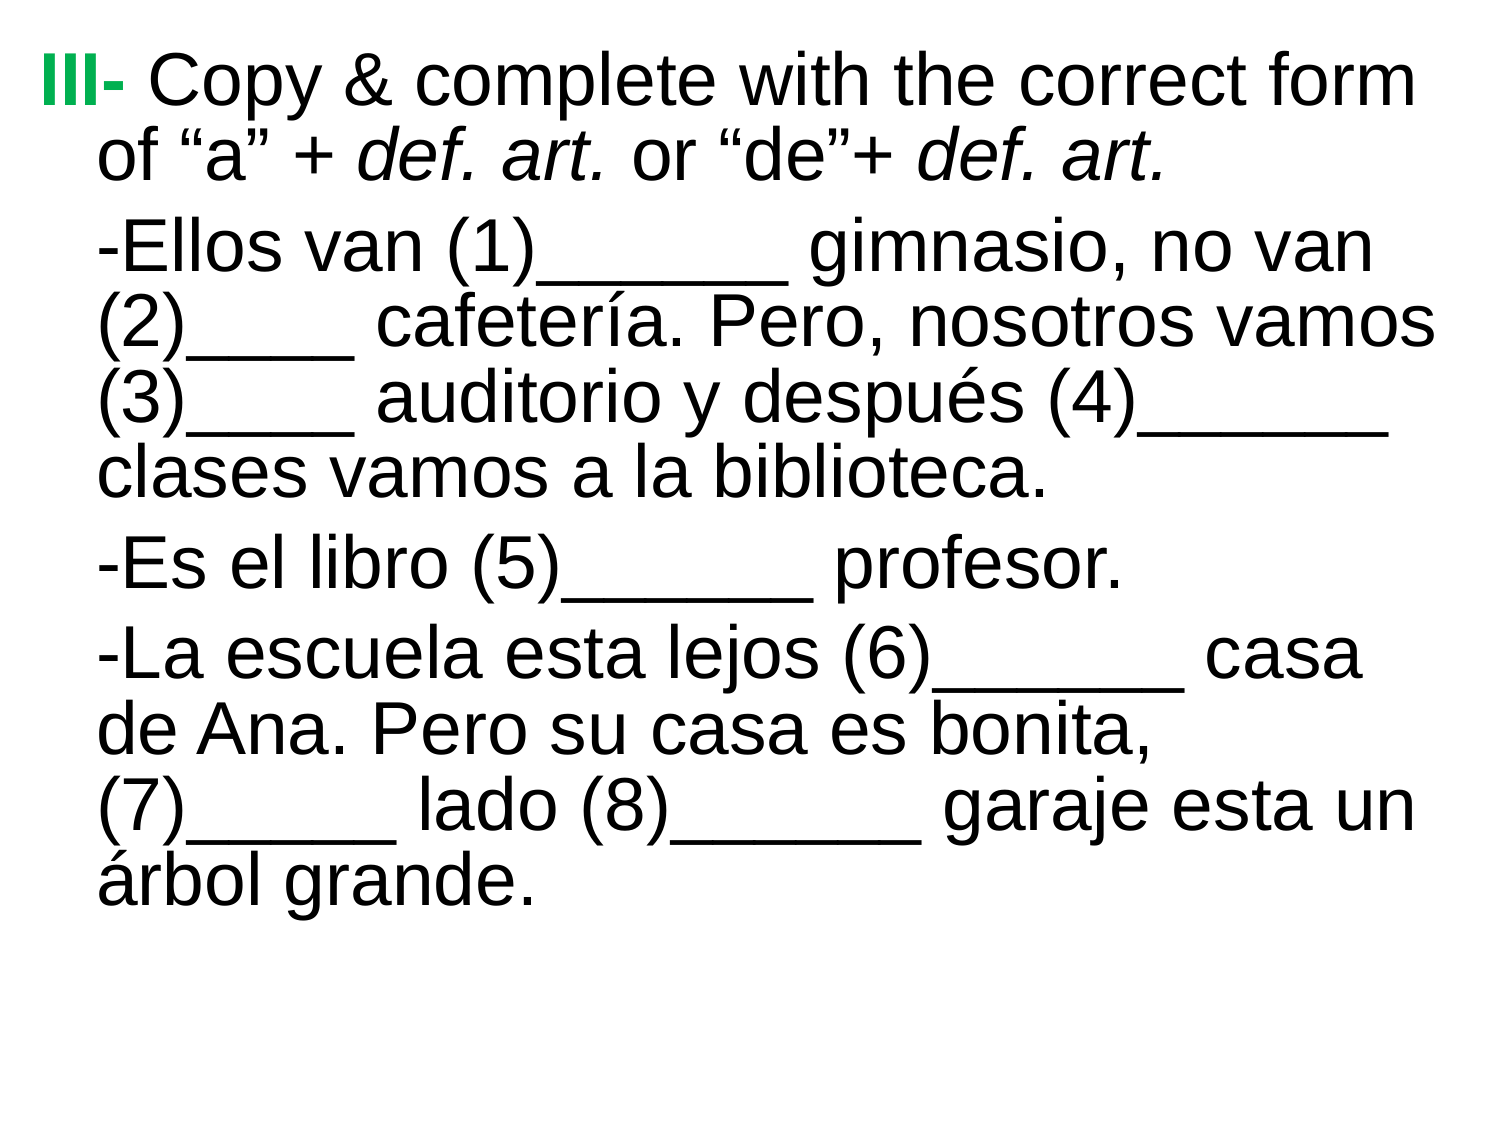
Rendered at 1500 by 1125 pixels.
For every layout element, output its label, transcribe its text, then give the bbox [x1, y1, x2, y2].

text_box III- Copy & complete with the correct form of “a” + def. art. or “de”+ def. art. -Ellos van (1)______ gimnasio, no van (2)____ cafetería. Pero, nosotros vamos (3)____ auditorio y después (4)______ clases vamos a la biblioteca. -Es el libro (5)______ profesor. -La escuela esta lejos (6)______ casa de Ana. Pero su casa es bonita, (7)_____ lado (8)______ garaje esta un árbol grande. [24, 37, 1463, 1038]
